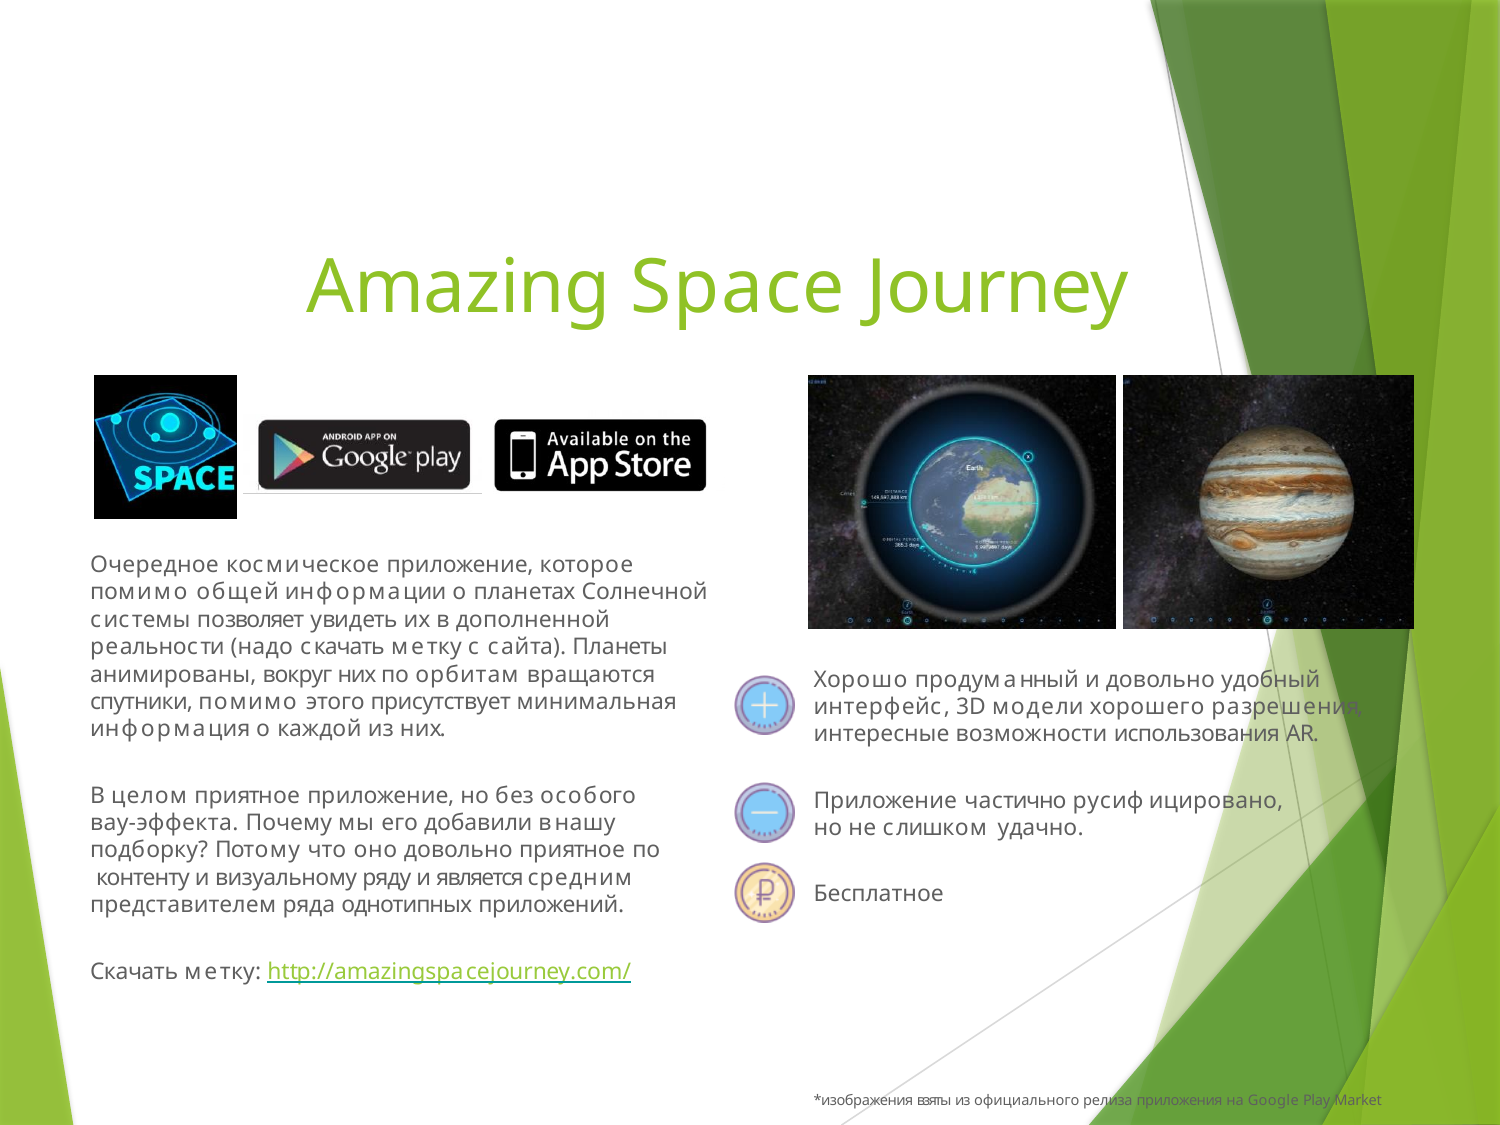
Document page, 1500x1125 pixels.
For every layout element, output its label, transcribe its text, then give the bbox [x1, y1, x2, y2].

title Amazing Space Journey [304, 235, 1196, 426]
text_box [93, 375, 483, 519]
text_box Очередное космическое приложение, которое помимо общей информации о планетах Солнечной системы позволяет увидеть их в дополненной реальности (надо скачать метку с сайта). Планеты анимированы, вокруг них по орбитам вращаются спутники, помимо этого присутствует минимальная информация о каждой из них. [87, 547, 716, 742]
text_box В целом приятное приложение, но без особого вау-эффекта. Почему мы его добавили в нашу подборку? Потому что оно довольно приятное по контенту и визуальному ряду и является средним представителем ряда однотипных приложений. [87, 778, 664, 918]
text_box Хорошо продуманный и довольно удобный интерфейс, 3D модели хорошего разрешения, интересные возможности использования AR. [811, 662, 1373, 747]
picture [1122, 375, 1415, 630]
picture [492, 409, 725, 494]
picture [808, 375, 1117, 630]
text_box *изображения взяты из официального релиза приложения на Google Play Market [811, 1088, 1415, 1109]
text_box Скачать метку: http://amazingspacejourney.com/ [87, 954, 658, 988]
picture [733, 674, 796, 736]
text_box Бесплатное [811, 876, 954, 907]
picture [733, 781, 796, 843]
text_box Приложение частично русифицировано, но не слишком удачно. [811, 783, 1297, 841]
picture [733, 862, 796, 924]
